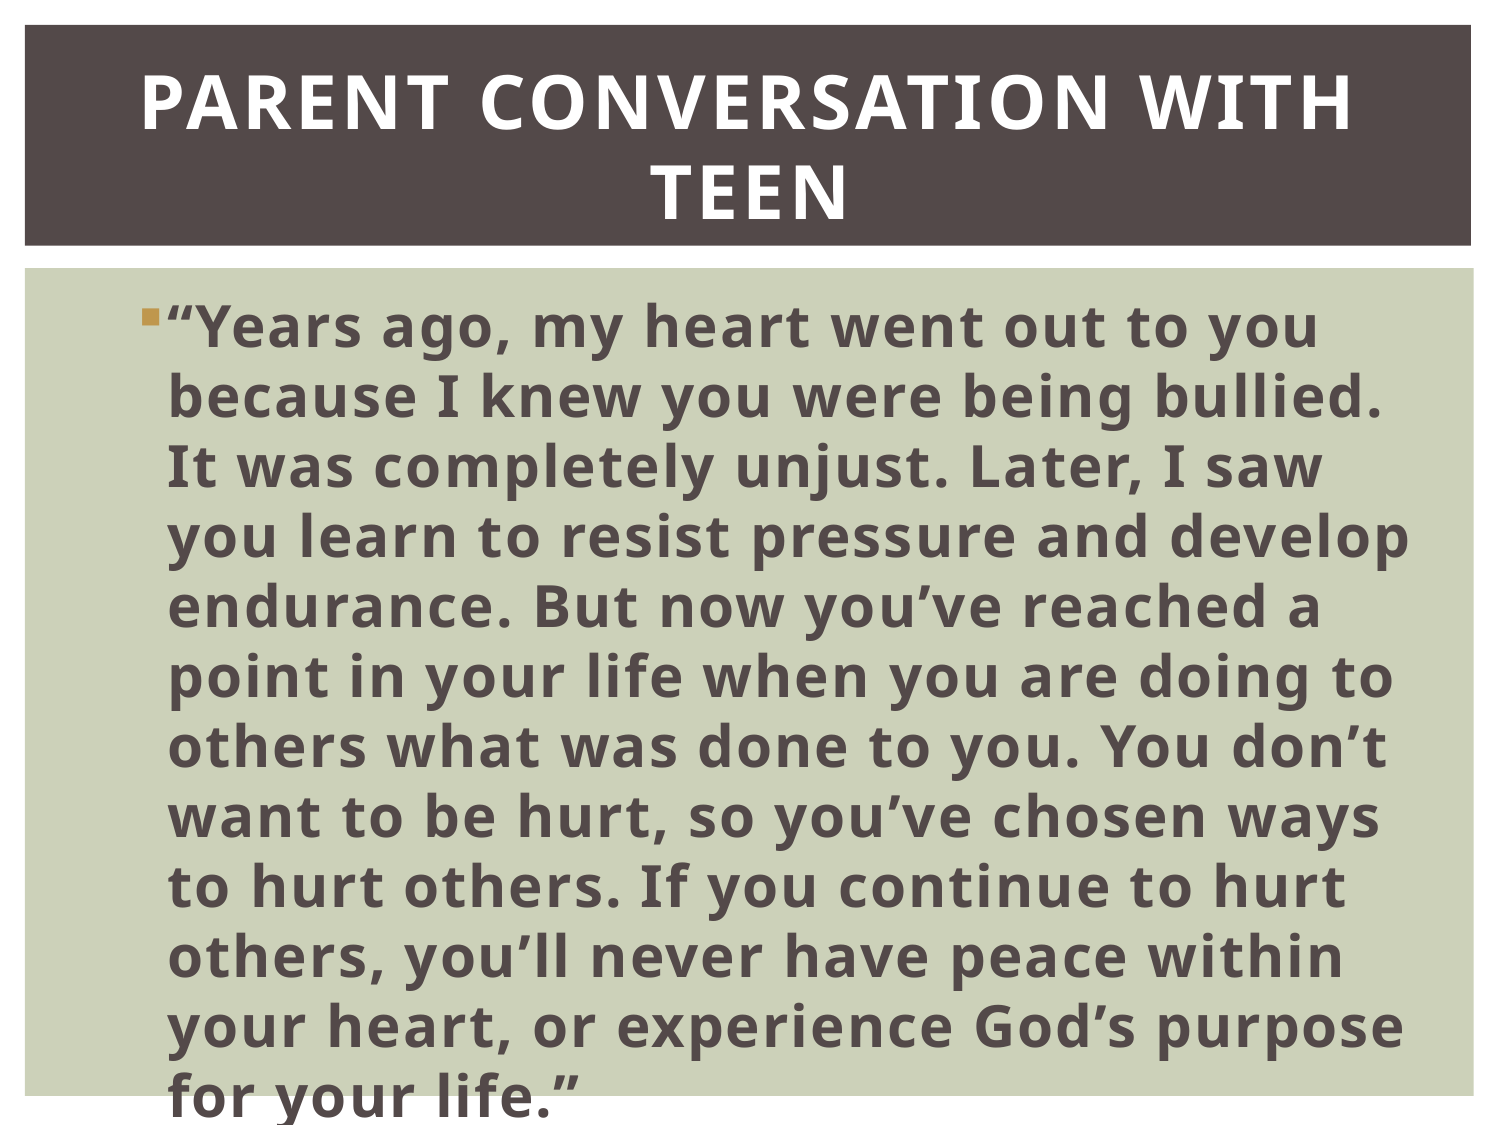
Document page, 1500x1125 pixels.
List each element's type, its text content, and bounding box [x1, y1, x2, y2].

title Parent conversation with teen [62, 58, 1438, 232]
list “Years ago, my heart went out to you because I knew you were being bullied. It was completely unjust. Later, I saw you learn to resist pressure and develop endurance. But now you’ve reached a point in your life when you are doing to others what was done to you. You don’t want to be hurt, so you’ve chosen ways to hurt others. If you continue to hurt others, you’ll never have peace within your heart, or experience God’s purpose for your life.” [62, 281, 1442, 1005]
